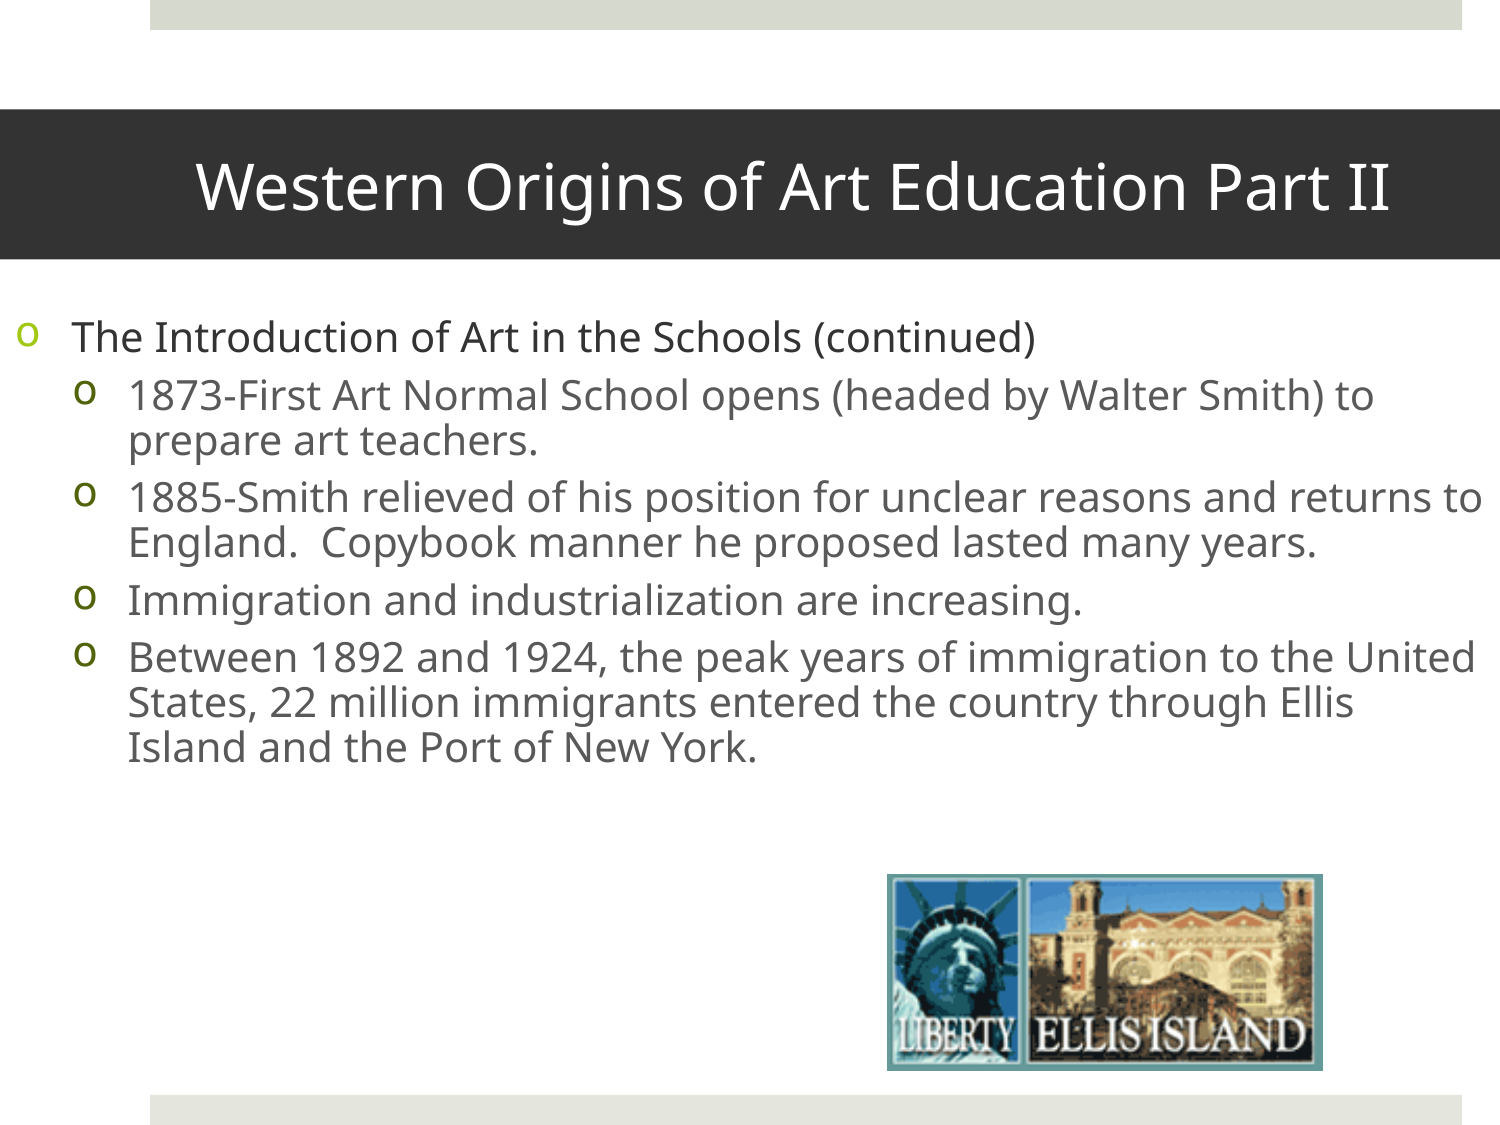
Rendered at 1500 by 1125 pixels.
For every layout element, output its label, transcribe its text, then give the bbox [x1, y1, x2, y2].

list The Introduction of Art in the Schools (continued) 1873-First Art Normal School opens (headed by Walter Smith) to prepare art teachers. 1885-Smith relieved of his position for unclear reasons and returns to England. Copybook manner he proposed lasted many years. Immigration and industrialization are increasing. Between 1892 and 1924, the peak years of immigration to the United States, 22 million immigrants entered the country through Ellis Island and the Port of New York. [0, 309, 1500, 1063]
title Western Origins of Art Education Part II [0, 109, 1500, 260]
picture [886, 874, 1324, 1072]
